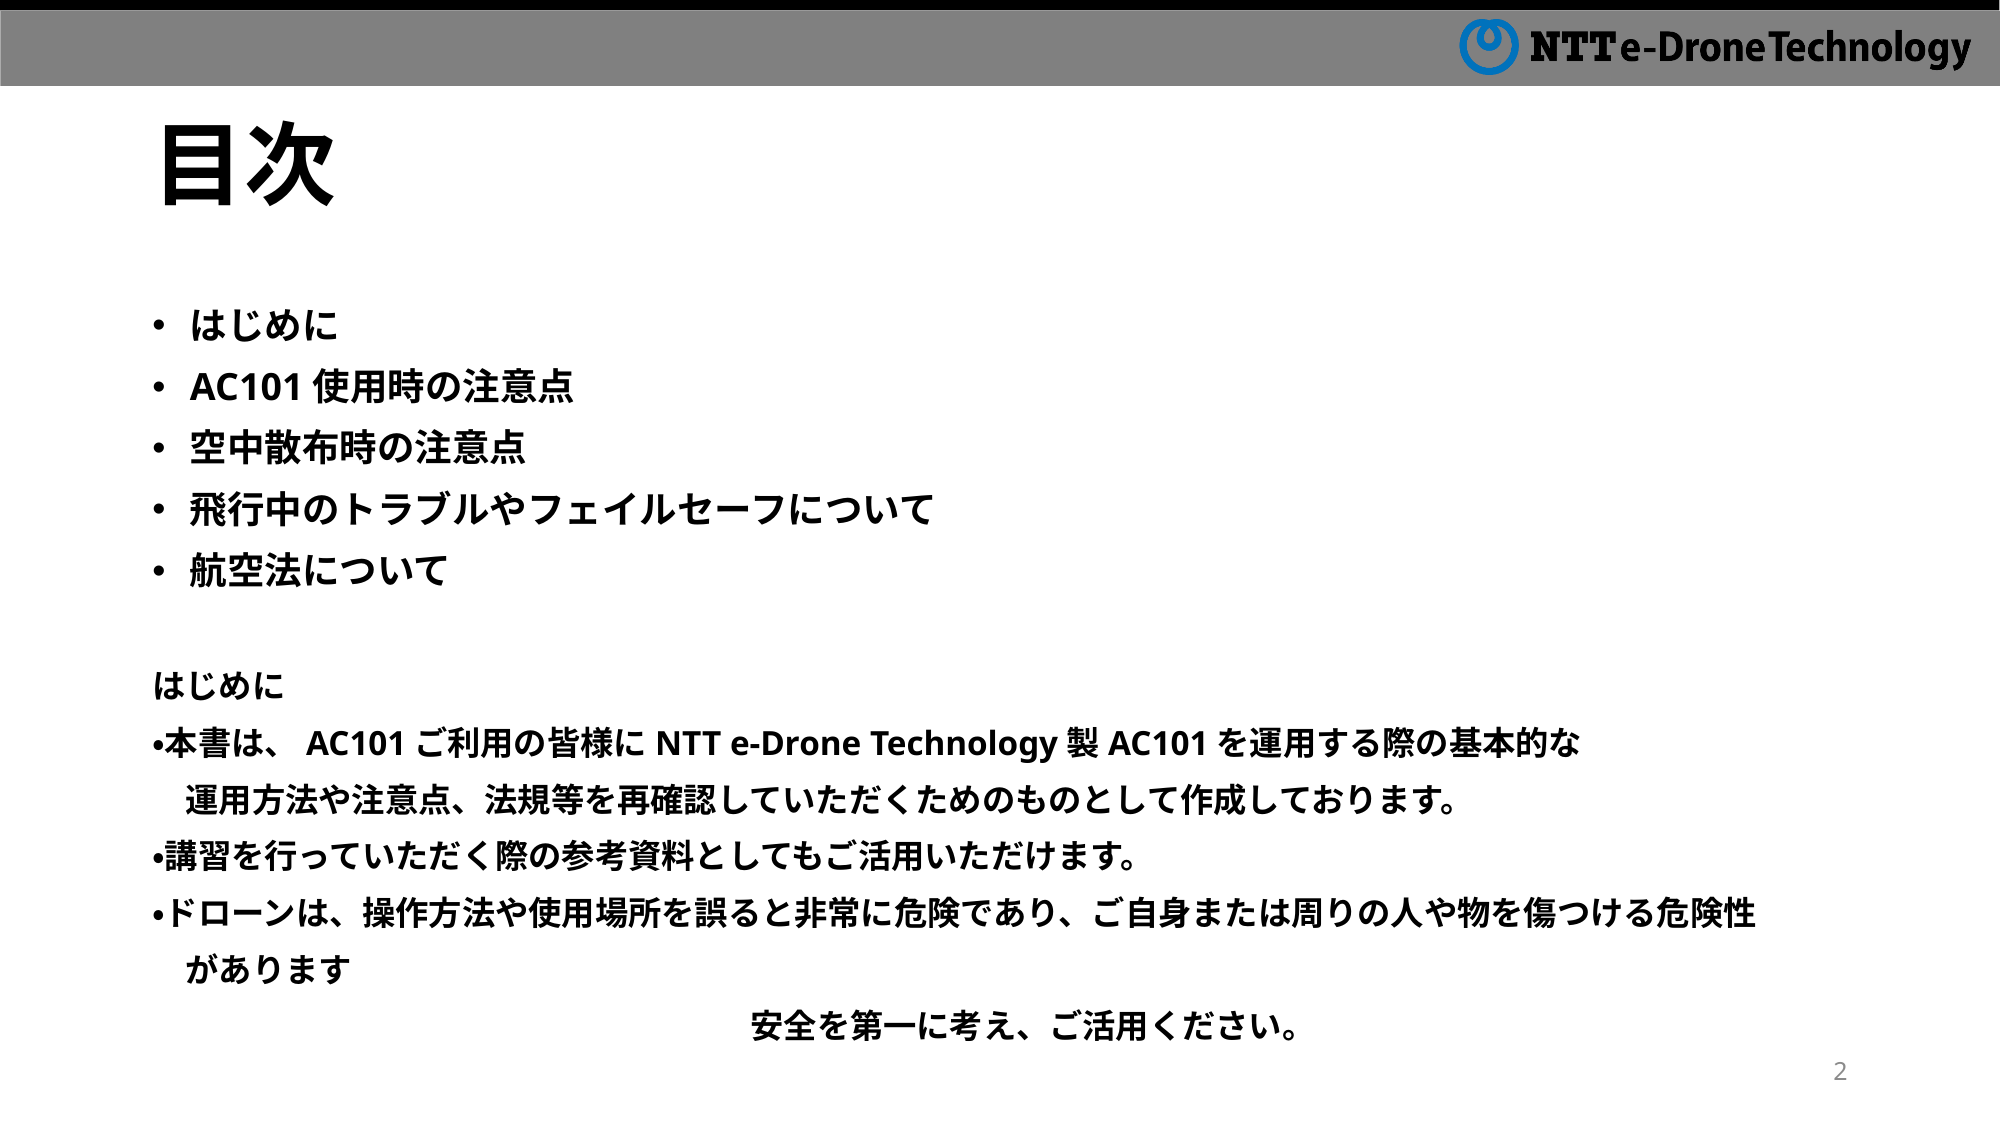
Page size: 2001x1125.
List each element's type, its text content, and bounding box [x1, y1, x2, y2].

slide_number 2 [1412, 1042, 1863, 1103]
picture [1430, 0, 2000, 96]
list はじめに AC101使用時の注意点 空中散布時の注意点 飛行中のトラブルやフェイルセーフについて 航空法について はじめに ・本書は、AC101ご利用の皆様にNTT e-Drone Technology製AC101を運用する際の基本的な 運用方法や注意点、法規等を再確認していただくためのものとして作成しております。 ・講習を行っていただく際の参考資料としてもご活用いただけます。 ・ドローンは、操作方法や使用場所を誤ると非常に危険であり、ご自身または周りの人や物を傷つける危険性 があります 安全を第一に考え、ご活用ください。 [137, 299, 1863, 1103]
text_box [0, 11, 1430, 87]
title 目次 [137, 59, 1863, 278]
text_box [0, 0, 1430, 11]
